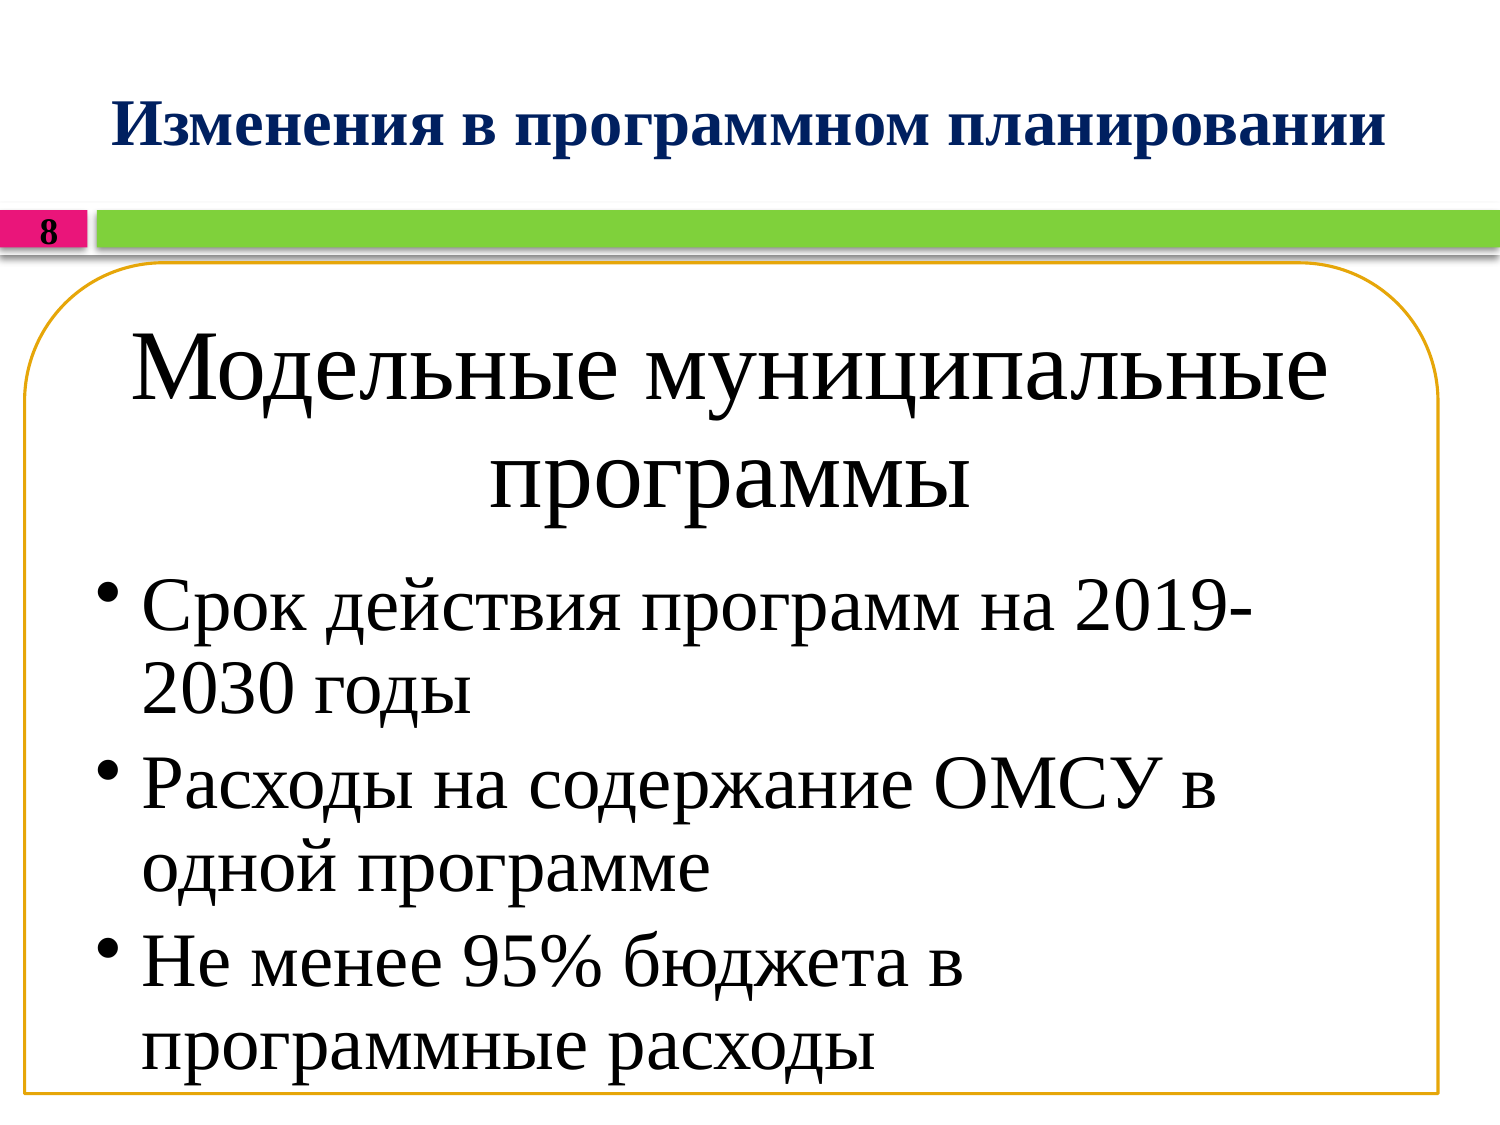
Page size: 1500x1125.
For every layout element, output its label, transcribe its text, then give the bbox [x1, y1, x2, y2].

title Изменения в программном планировании [0, 37, 1500, 200]
text_box 8 [24, 199, 74, 260]
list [24, 262, 1439, 1095]
